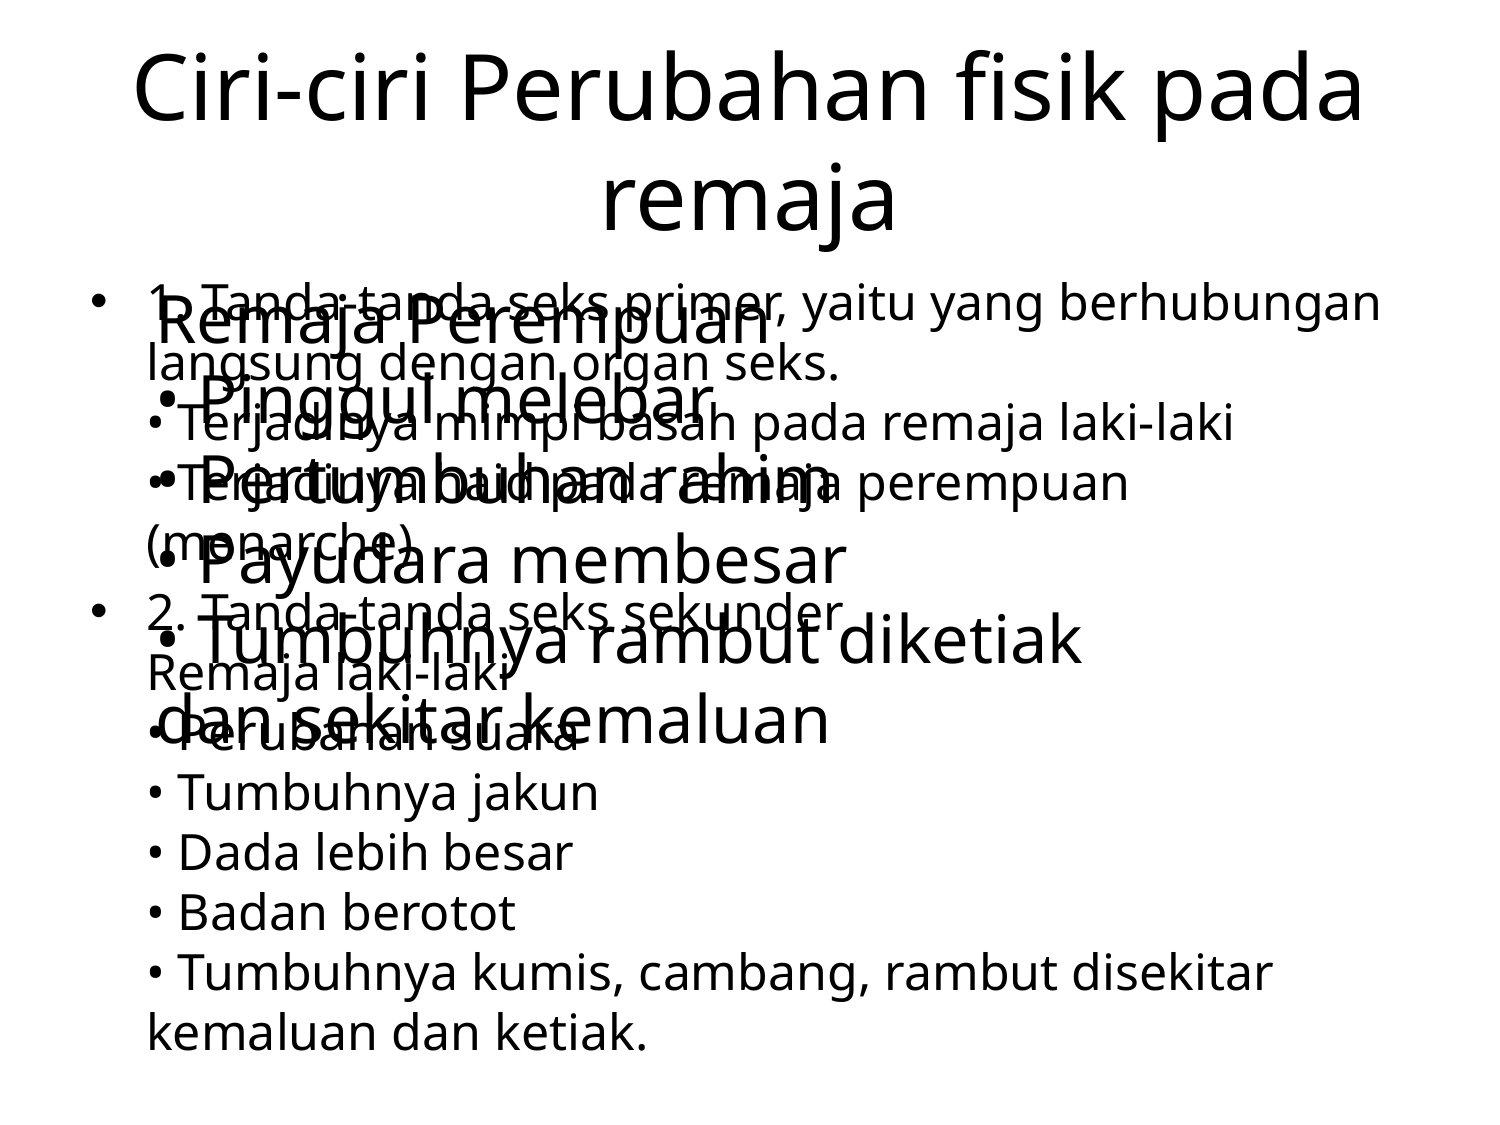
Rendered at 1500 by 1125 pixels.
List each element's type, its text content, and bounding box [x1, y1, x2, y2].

text_box Remaja Perempuan • Pinggul melebar • Pertumbuhan rahim • Payudara membesar • Tumbuhnya rambut diketiak dan sekitar kemaluan [140, 269, 1172, 844]
title Ciri-ciri Perubahan fisik pada remaja [75, 45, 1425, 233]
list 1. Tanda-tanda seks primer, yaitu yang berhubungan langsung dengan organ seks. • Terjadinya mimpi basah pada remaja laki-laki • Terjadinya haid pada remaja perempuan (menarche) 2. Tanda-tanda seks sekunder Remaja laki-laki • Perubahan suara • Tumbuhnya jakun • Dada lebih besar • Badan berotot • Tumbuhnya kumis, cambang, rambut disekitar kemaluan dan ketiak. [75, 262, 1425, 1005]
